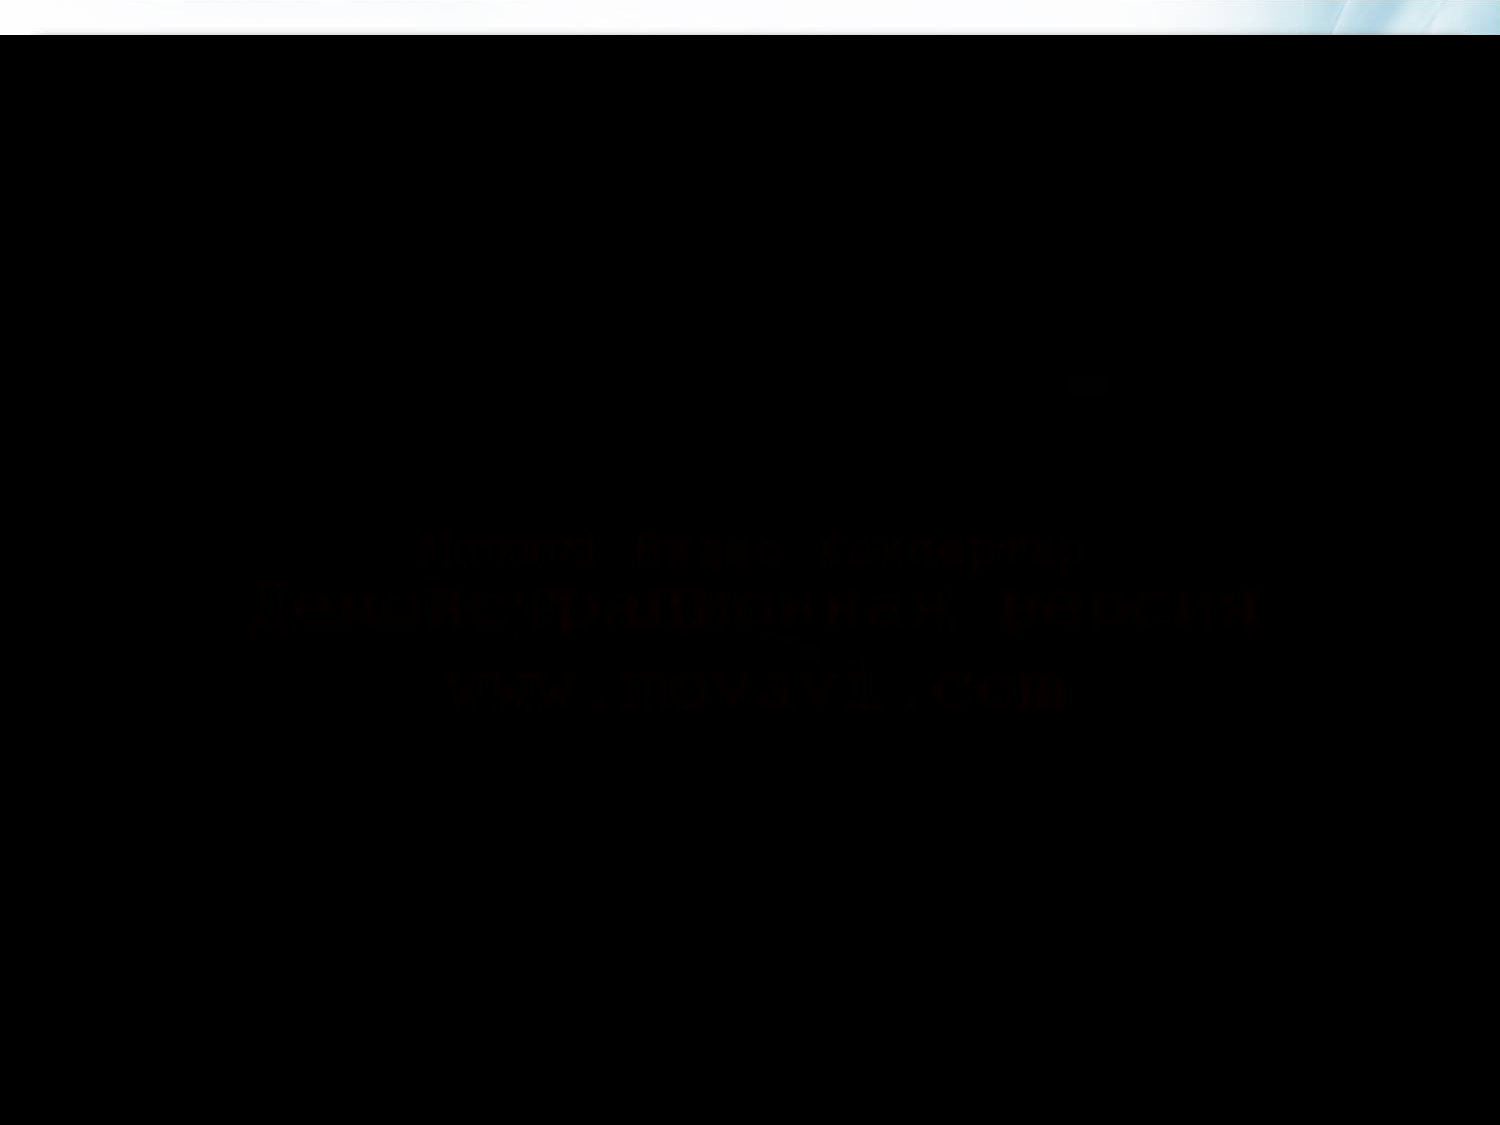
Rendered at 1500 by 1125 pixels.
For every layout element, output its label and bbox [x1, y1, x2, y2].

list [0, 34, 1500, 1125]
picture [0, 0, 1500, 34]
